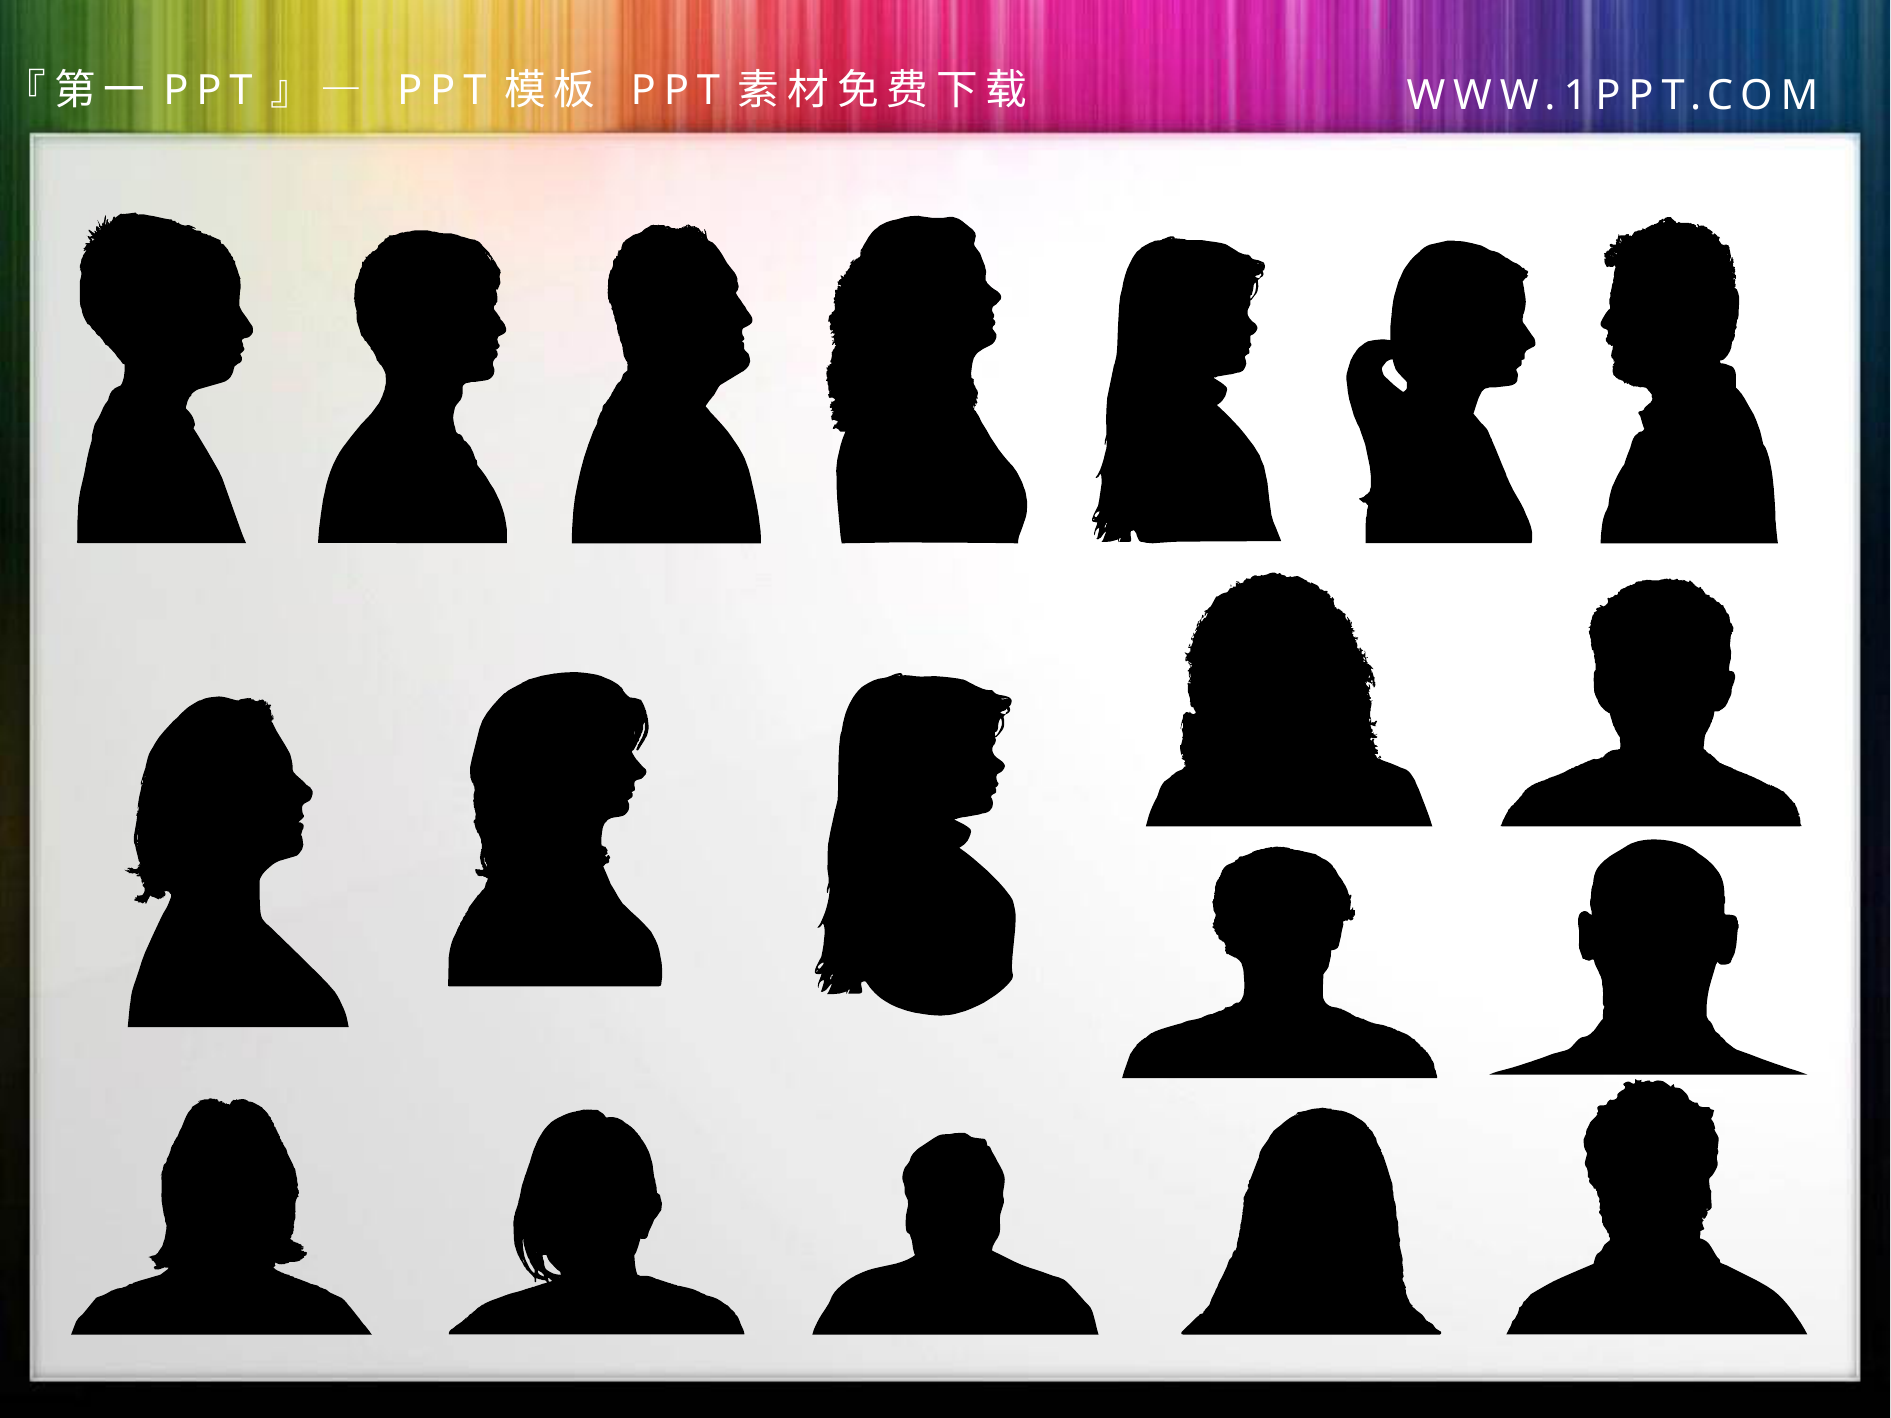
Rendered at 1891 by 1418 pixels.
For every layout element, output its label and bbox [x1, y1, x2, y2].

text_box [318, 230, 507, 544]
text_box [76, 212, 253, 544]
text_box [448, 1109, 745, 1335]
text_box [1600, 217, 1778, 544]
text_box [1500, 578, 1802, 827]
text_box [1145, 572, 1433, 827]
text_box [71, 1098, 373, 1335]
text_box [448, 672, 662, 986]
text_box [1092, 236, 1282, 544]
text_box [571, 224, 761, 544]
text_box [124, 696, 349, 1028]
text_box [1181, 1107, 1442, 1335]
text_box [814, 673, 1016, 1016]
text_box [812, 1132, 1099, 1335]
text_box [1489, 839, 1808, 1075]
text_box [1346, 240, 1536, 544]
text_box [1122, 846, 1438, 1079]
picture [0, 0, 1891, 1418]
text_box [1506, 1078, 1808, 1335]
text_box [826, 215, 1028, 544]
